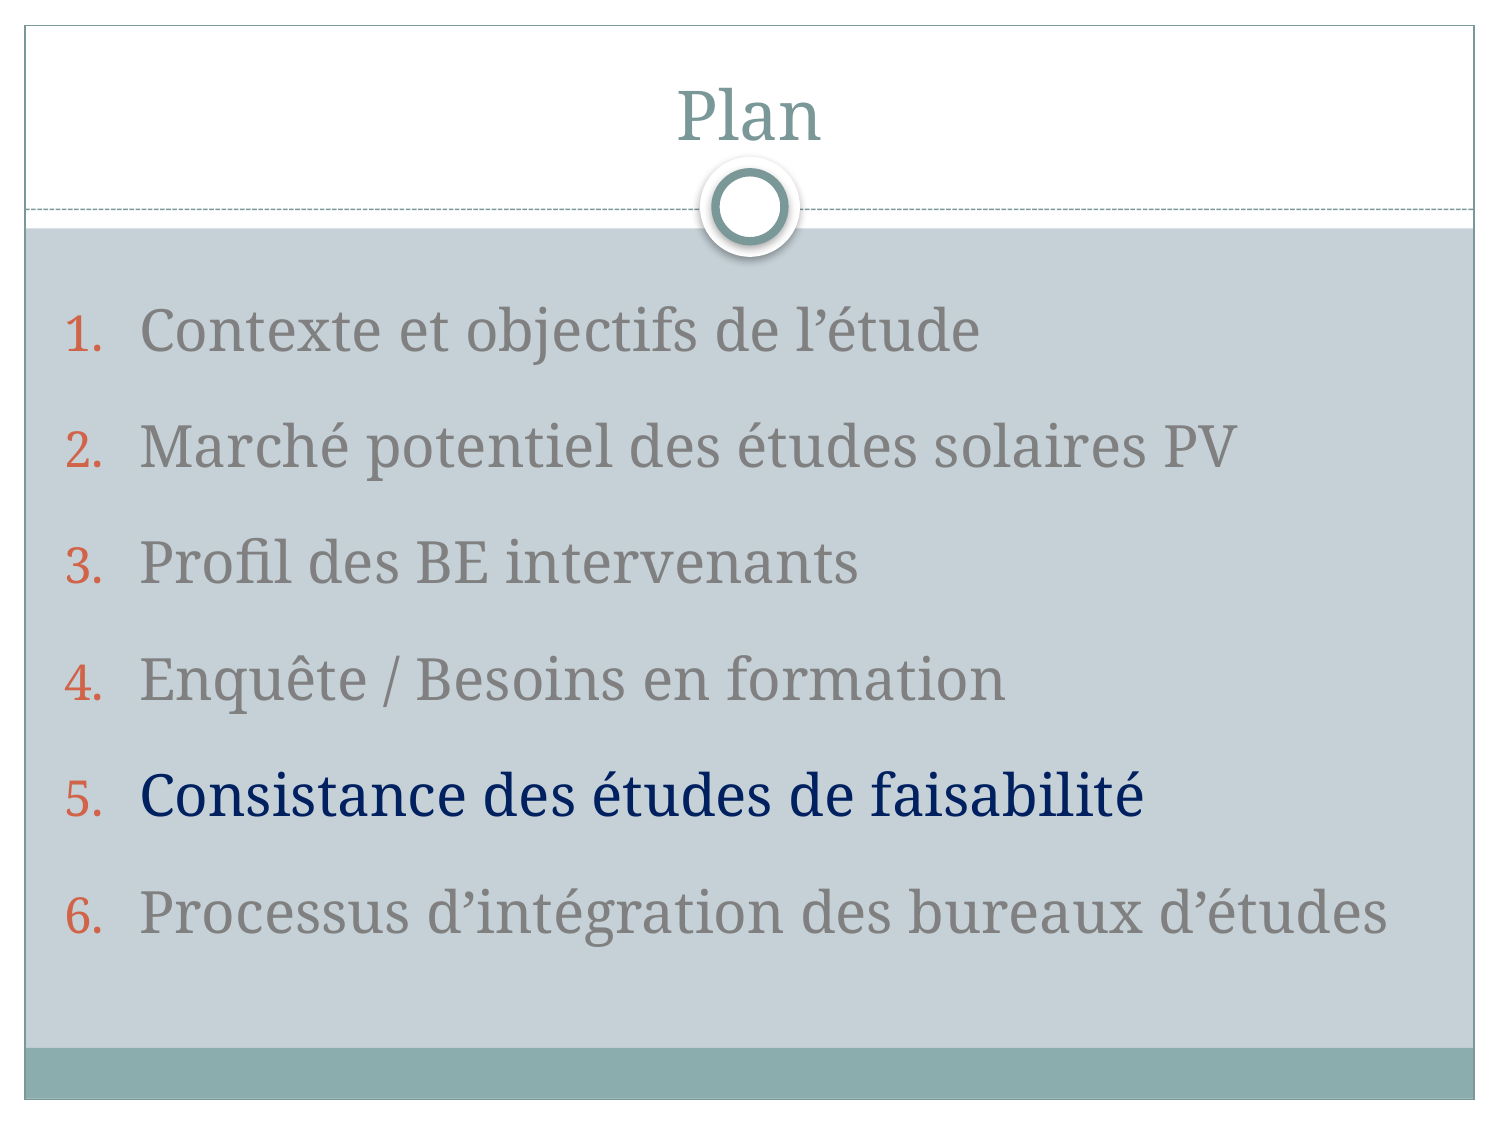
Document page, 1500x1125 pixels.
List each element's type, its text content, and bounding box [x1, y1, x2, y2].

title Plan [49, 37, 1450, 162]
list Contexte et objectifs de l’étude Marché potentiel des études solaires PV Profil des BE intervenants Enquête / Besoins en formation Consistance des études de faisabilité Processus d’intégration des bureaux d’études [49, 250, 1445, 1001]
